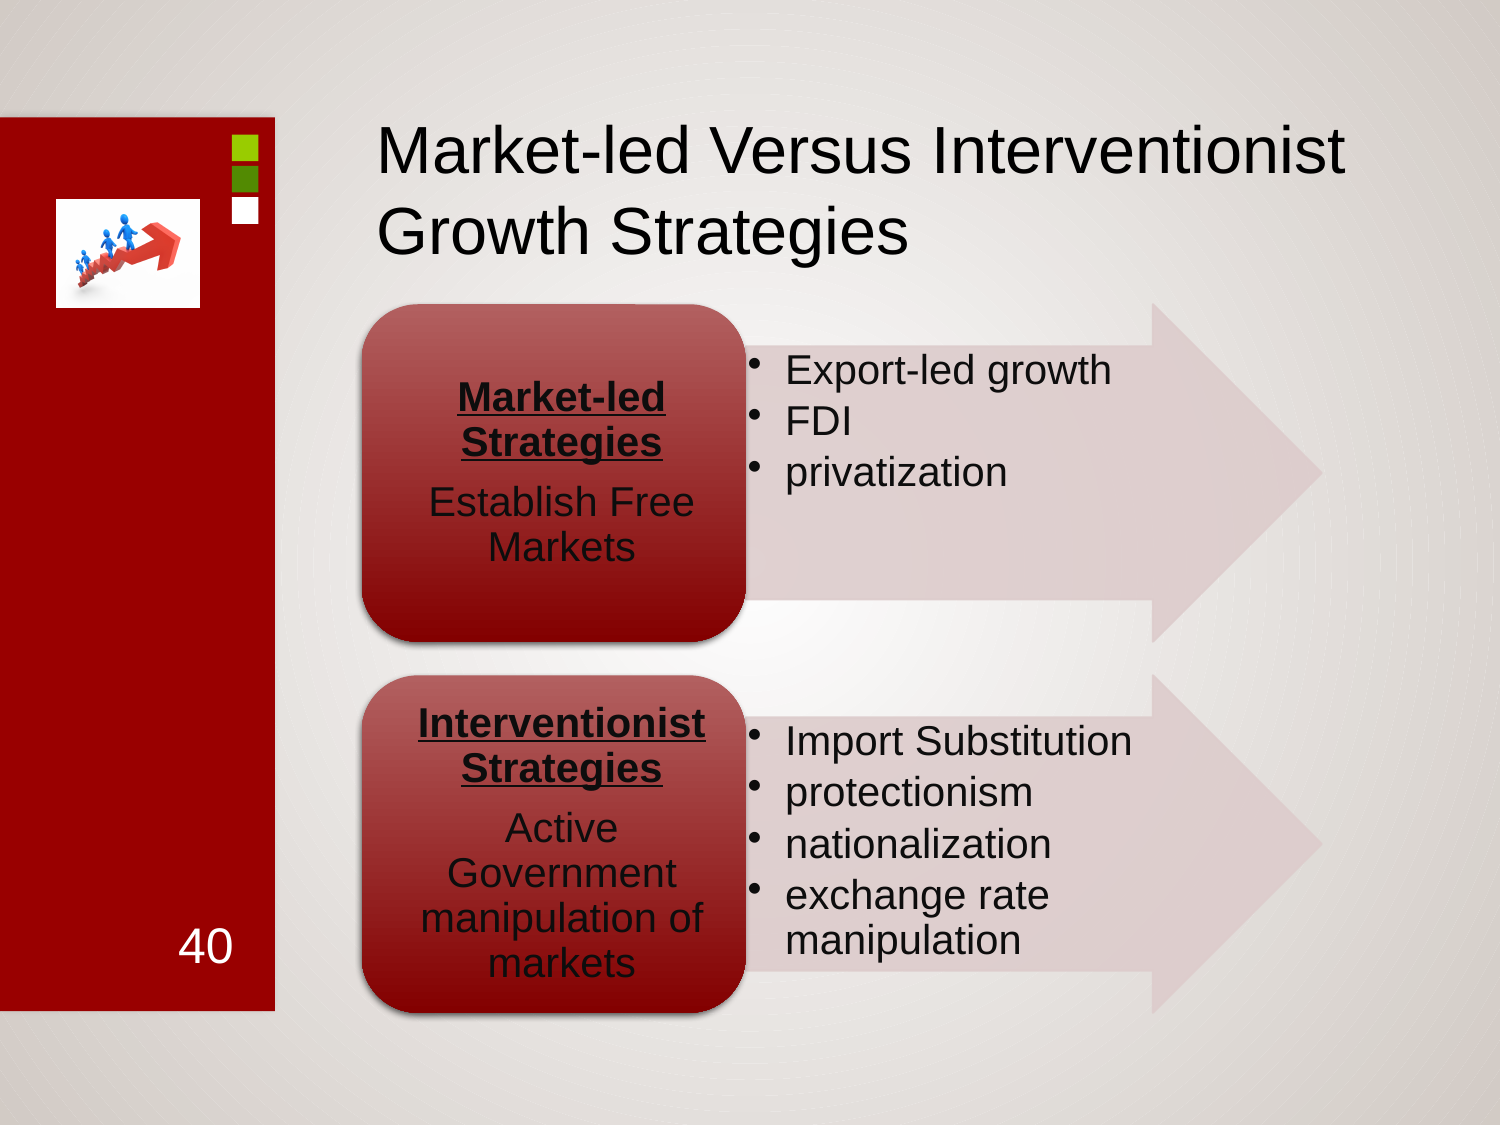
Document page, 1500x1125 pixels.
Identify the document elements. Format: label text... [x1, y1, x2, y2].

picture [361, 303, 1323, 1014]
slide_number 40 [56, 893, 249, 994]
picture [56, 199, 201, 308]
title Market-led Versus Interventionist Growth Strategies [361, 45, 1500, 275]
